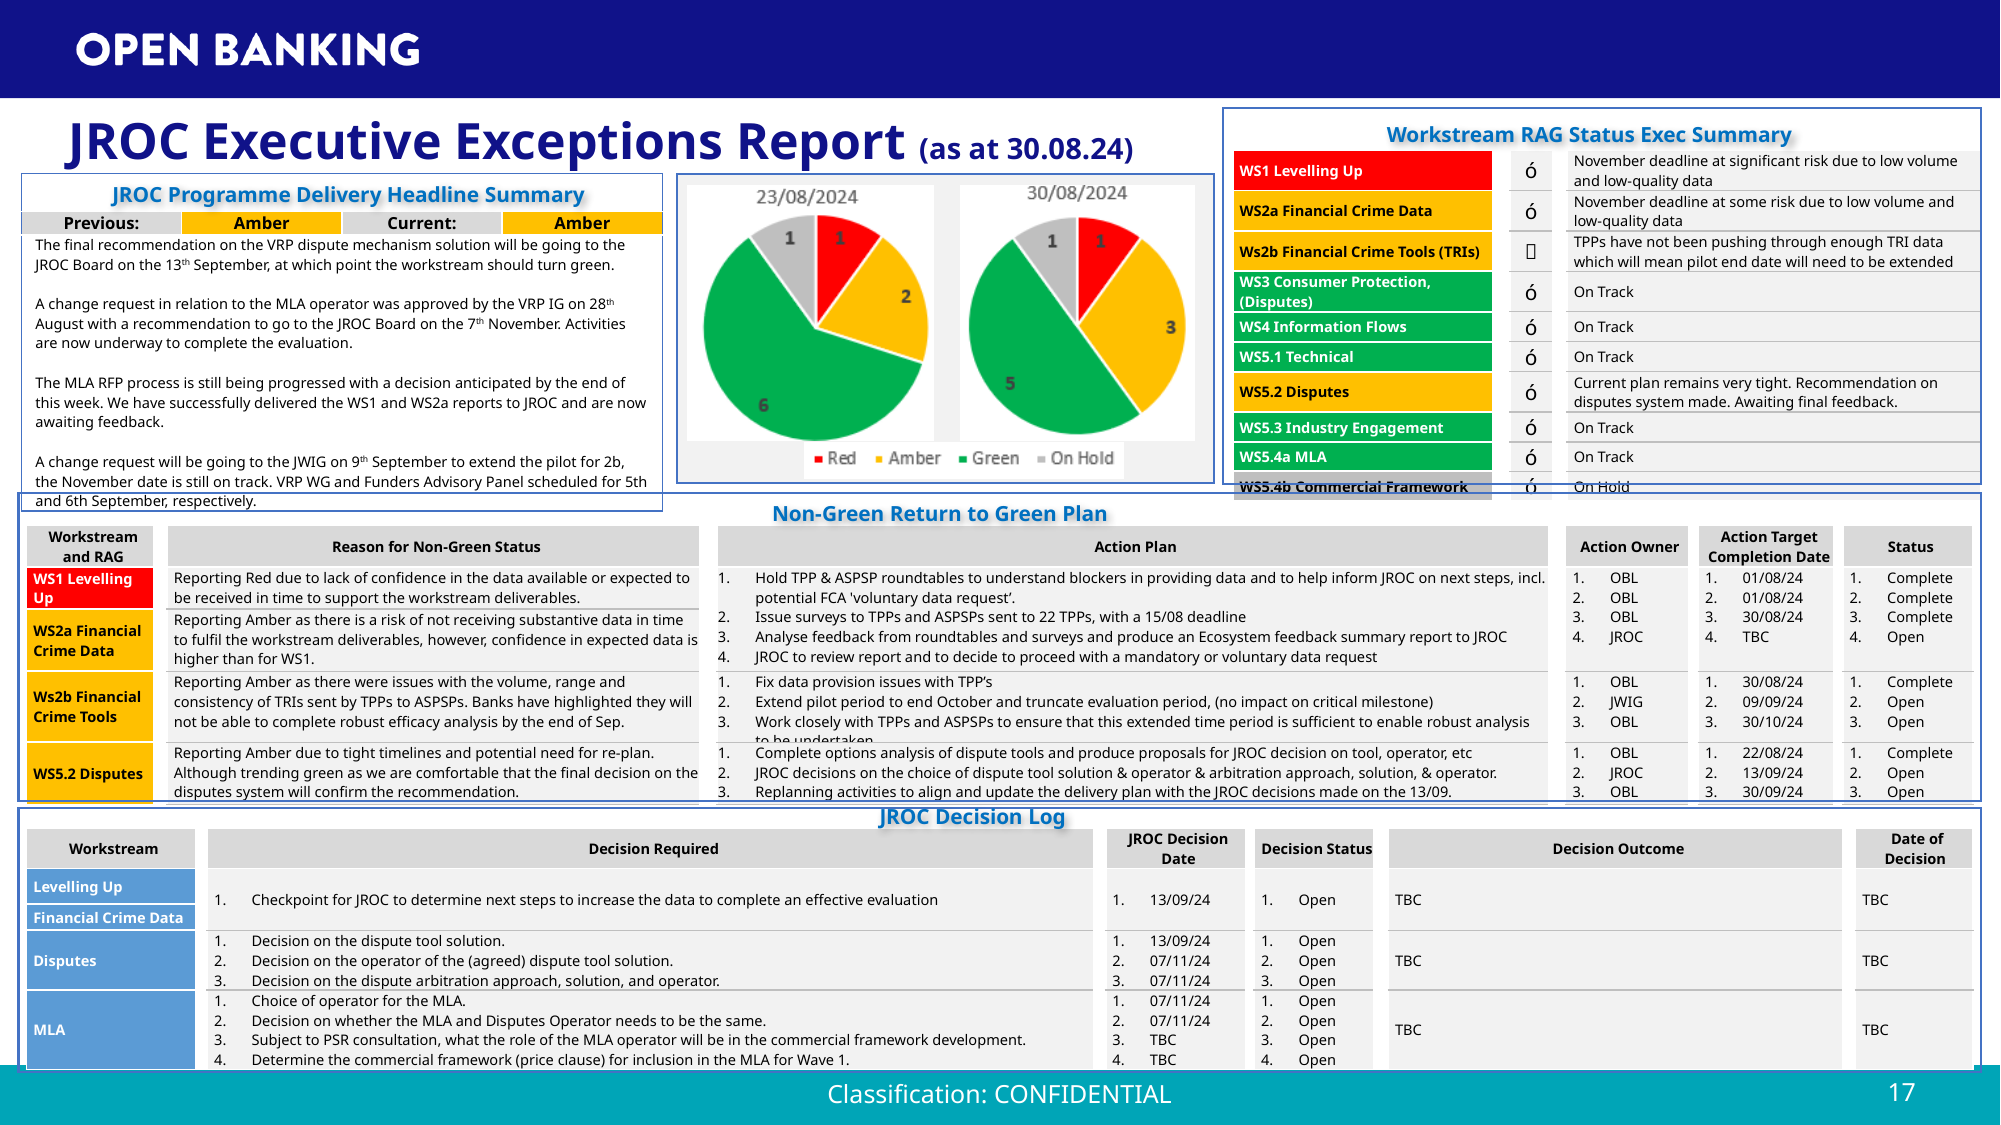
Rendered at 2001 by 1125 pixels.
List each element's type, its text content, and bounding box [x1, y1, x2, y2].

table_cell [1554, 485, 1566, 492]
table_cell WS5.4b Commercial Framework [1234, 485, 1492, 492]
text_box [676, 173, 1215, 484]
table_cell Amber [182, 224, 341, 234]
picture [687, 185, 934, 441]
picture [43, 0, 452, 99]
text_box [1222, 107, 1982, 485]
table_cell Current: [343, 224, 501, 234]
text_box [17, 492, 1982, 802]
picture [804, 442, 1124, 479]
text_box Non-Green Return to Green Plan [757, 493, 1218, 533]
table_cell ó [1511, 485, 1552, 492]
text_box [17, 807, 1982, 1073]
table_cell Amber [503, 212, 662, 234]
text_box Workstream RAG Status Exec Summary [1372, 114, 1833, 155]
slide_number 17 [1412, 1073, 1932, 1124]
table_cell On Hold [1568, 485, 1980, 492]
text_box JROC Programme Delivery Headline Summary [81, 173, 616, 214]
text_box JROC Decision Log [864, 796, 1135, 837]
title JROC Executive Exceptions Report (as at 30.08.24) [53, 98, 1362, 189]
table_cell The final recommendation on the VRP dispute mechanism solution will be going to the JROC Board on the 13th September, at which point the workstream should turn green. A change request in relation to the MLA operator was approved by the VRP IG on 28th August with a recommendation to go to the JROC Board on the 7th November. Activities are now underway to complete the evaluation. The MLA RFP process is still being progressed with a decision anticipated by the end of this week. We have successfully delivered the WS1 and WS2a reports to JROC and are now awaiting feedback. A change request will be going to the JWIG on 9th September to extend the pilot for 2b, the November date is still on track. VRP WG and Funders Advisory Panel scheduled for 5th and 6th September, respectively. [22, 236, 662, 492]
table_header [22, 174, 81, 211]
footer Classification: CONFIDENTIAL [662, 1064, 1338, 1124]
picture [960, 185, 1195, 441]
table_header [623, 174, 662, 211]
table_cell [1494, 485, 1509, 492]
table_cell Previous: [22, 212, 181, 234]
